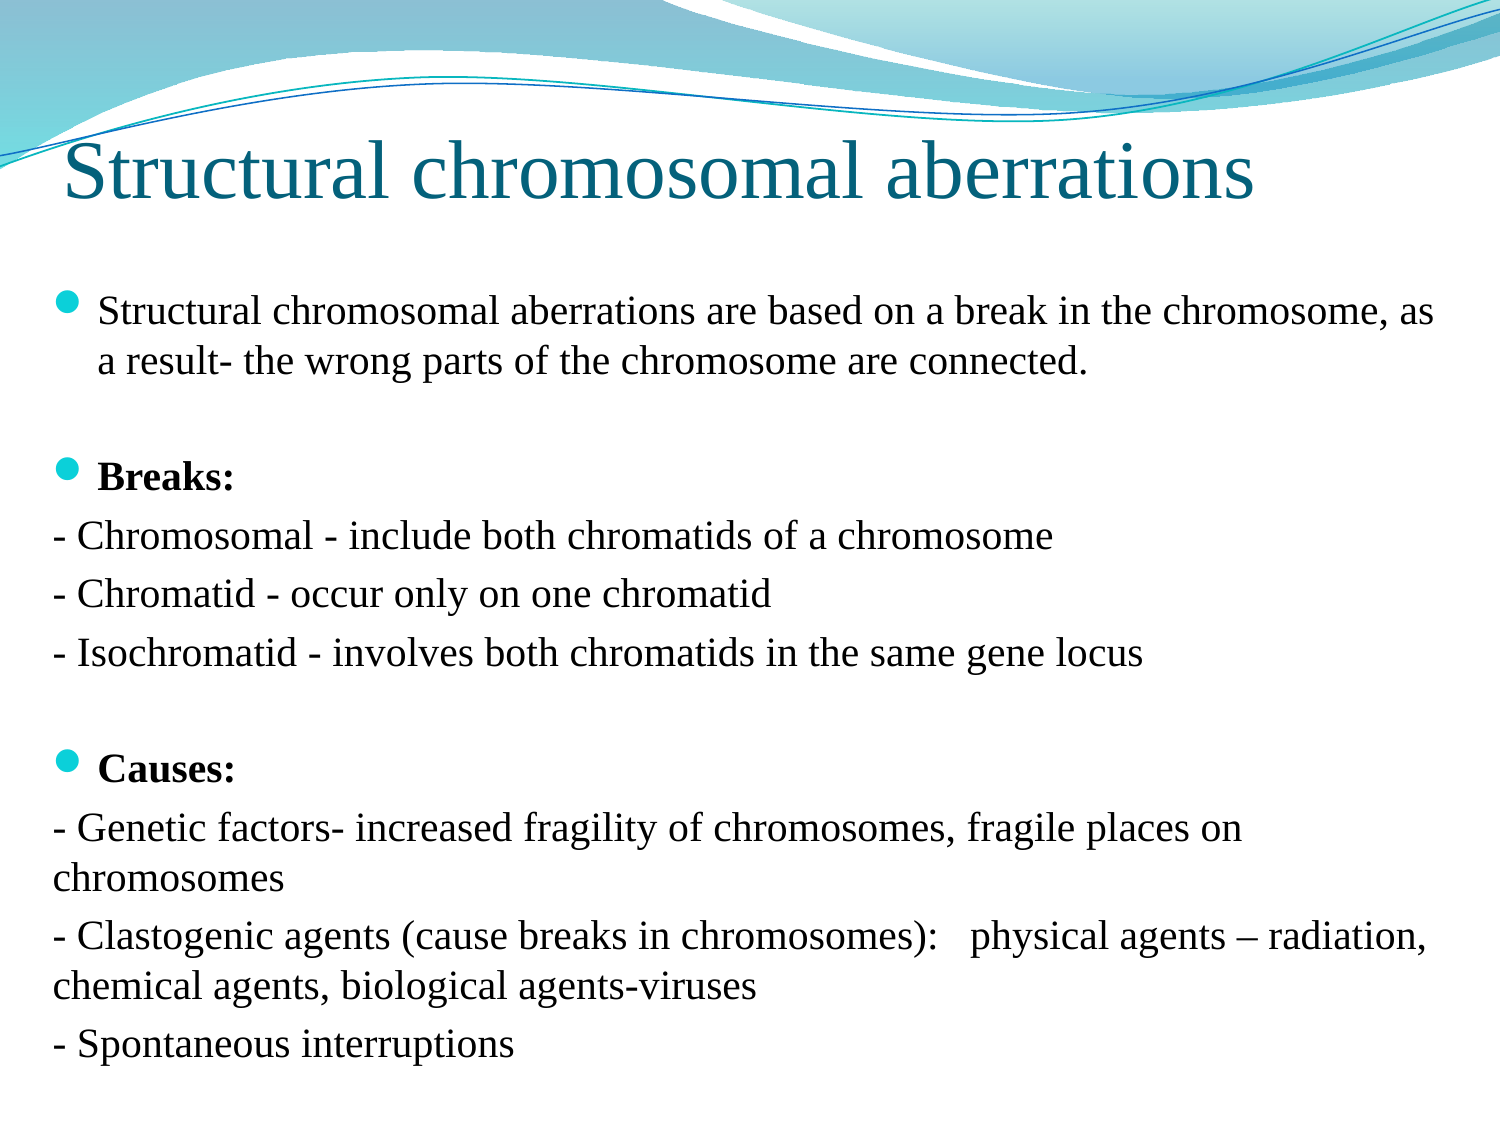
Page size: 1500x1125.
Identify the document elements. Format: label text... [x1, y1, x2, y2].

list Structural chromosomal aberrations are based on a break in the chromosome, as a result- the wrong parts of the chromosome are connected. Breaks: - Chromosomal - include both chromatids of a chromosome - Chromatid - occur only on one chromatid - Isochromatid - involves both chromatids in the same gene locus Causes: - Genetic factors- increased fragility of chromosomes, fragile places on chromosomes - Clastogenic agents (cause breaks in chromosomes): physical agents – radiation, chemical agents, biological agents-viruses - Spontaneous interruptions [37, 274, 1463, 1101]
title Structural chromosomal aberrations [62, 99, 1413, 216]
